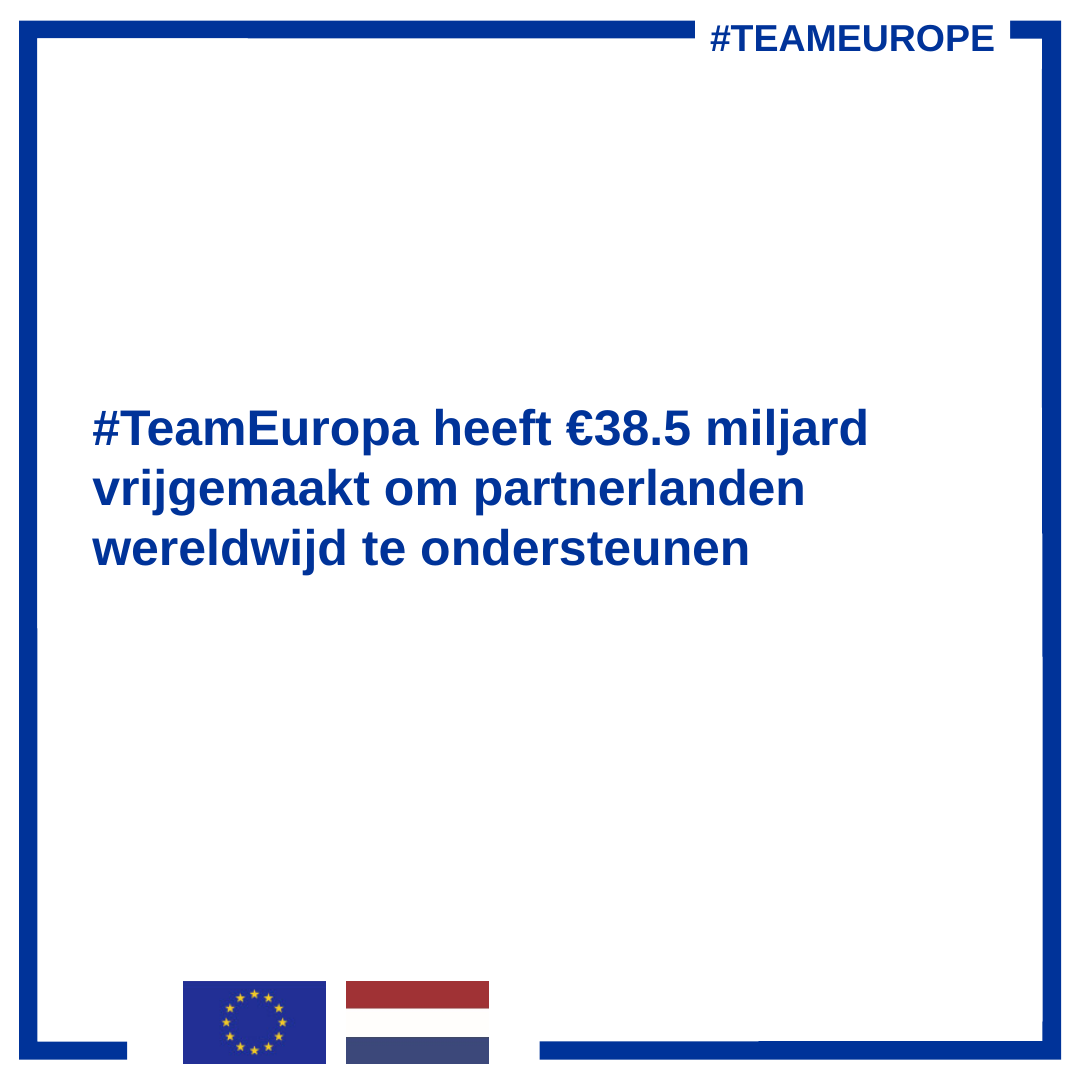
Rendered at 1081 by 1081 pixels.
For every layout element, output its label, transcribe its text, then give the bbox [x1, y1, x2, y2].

picture [345, 980, 490, 1065]
text_box #TeamEuropa heeft €38.5 miljard vrijgemaakt om partnerlanden wereldwijd te ondersteunen [77, 388, 950, 583]
picture [182, 980, 327, 1065]
